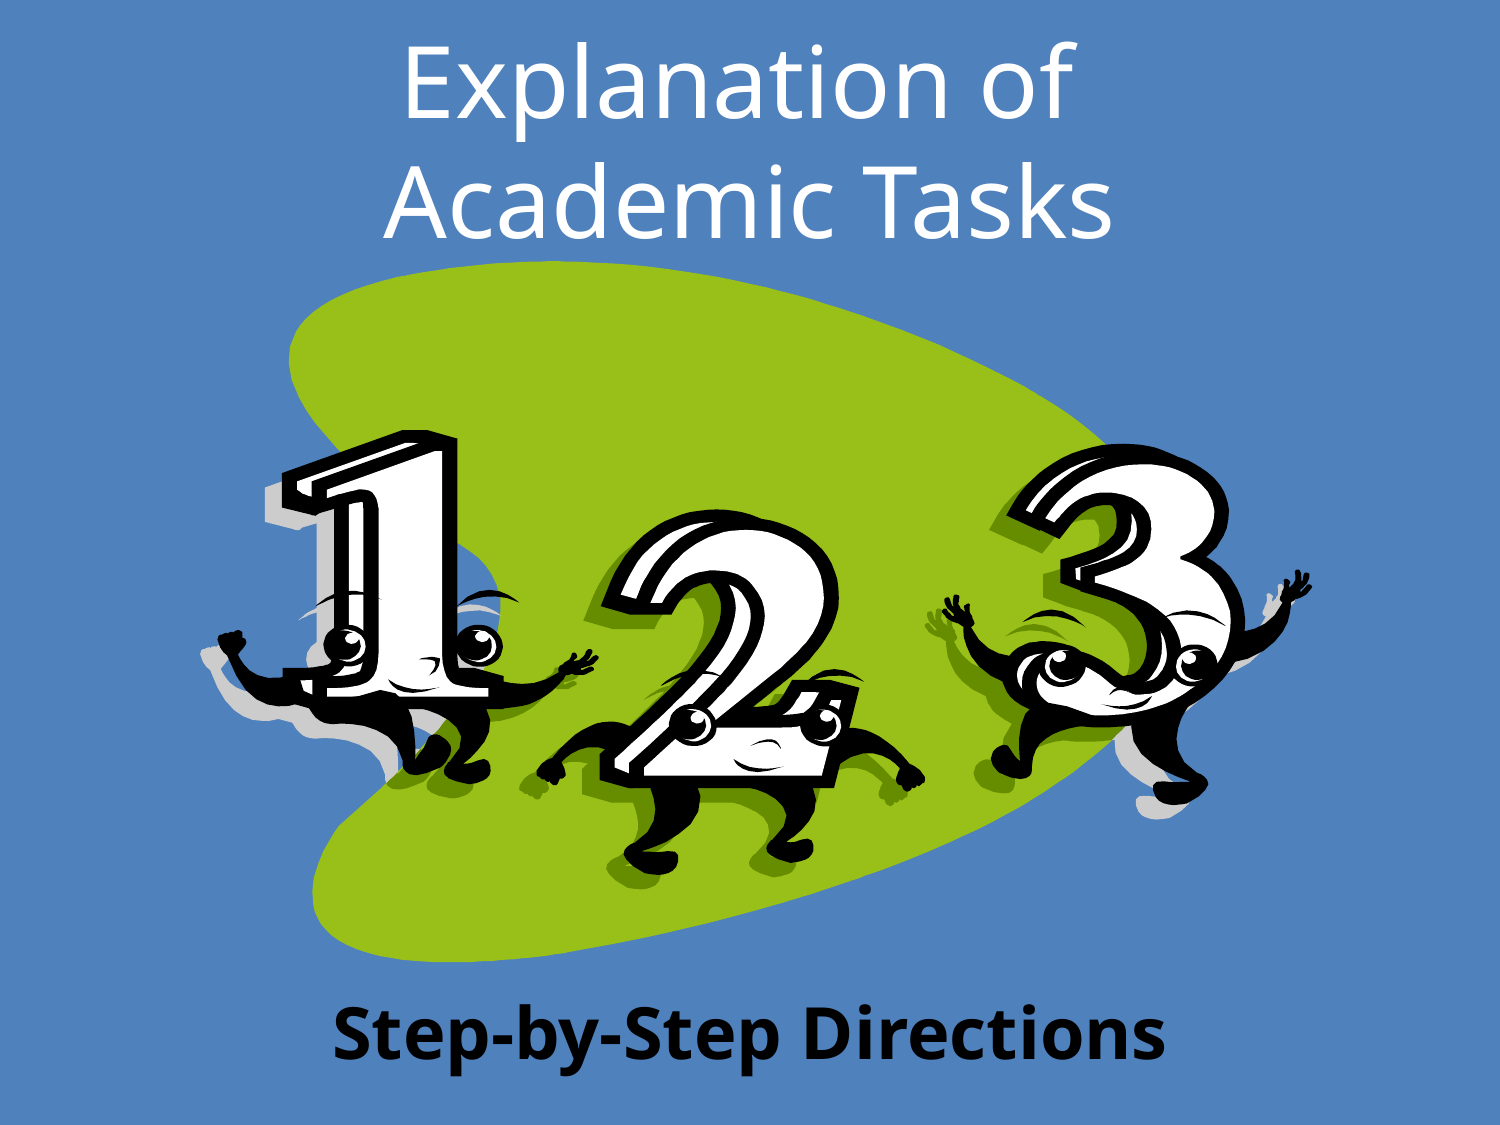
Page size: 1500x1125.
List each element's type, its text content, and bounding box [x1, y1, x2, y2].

picture [199, 260, 1313, 963]
list Step-by-Step Directions [75, 262, 1425, 1088]
title Explanation of Academic Tasks [75, 45, 1425, 233]
